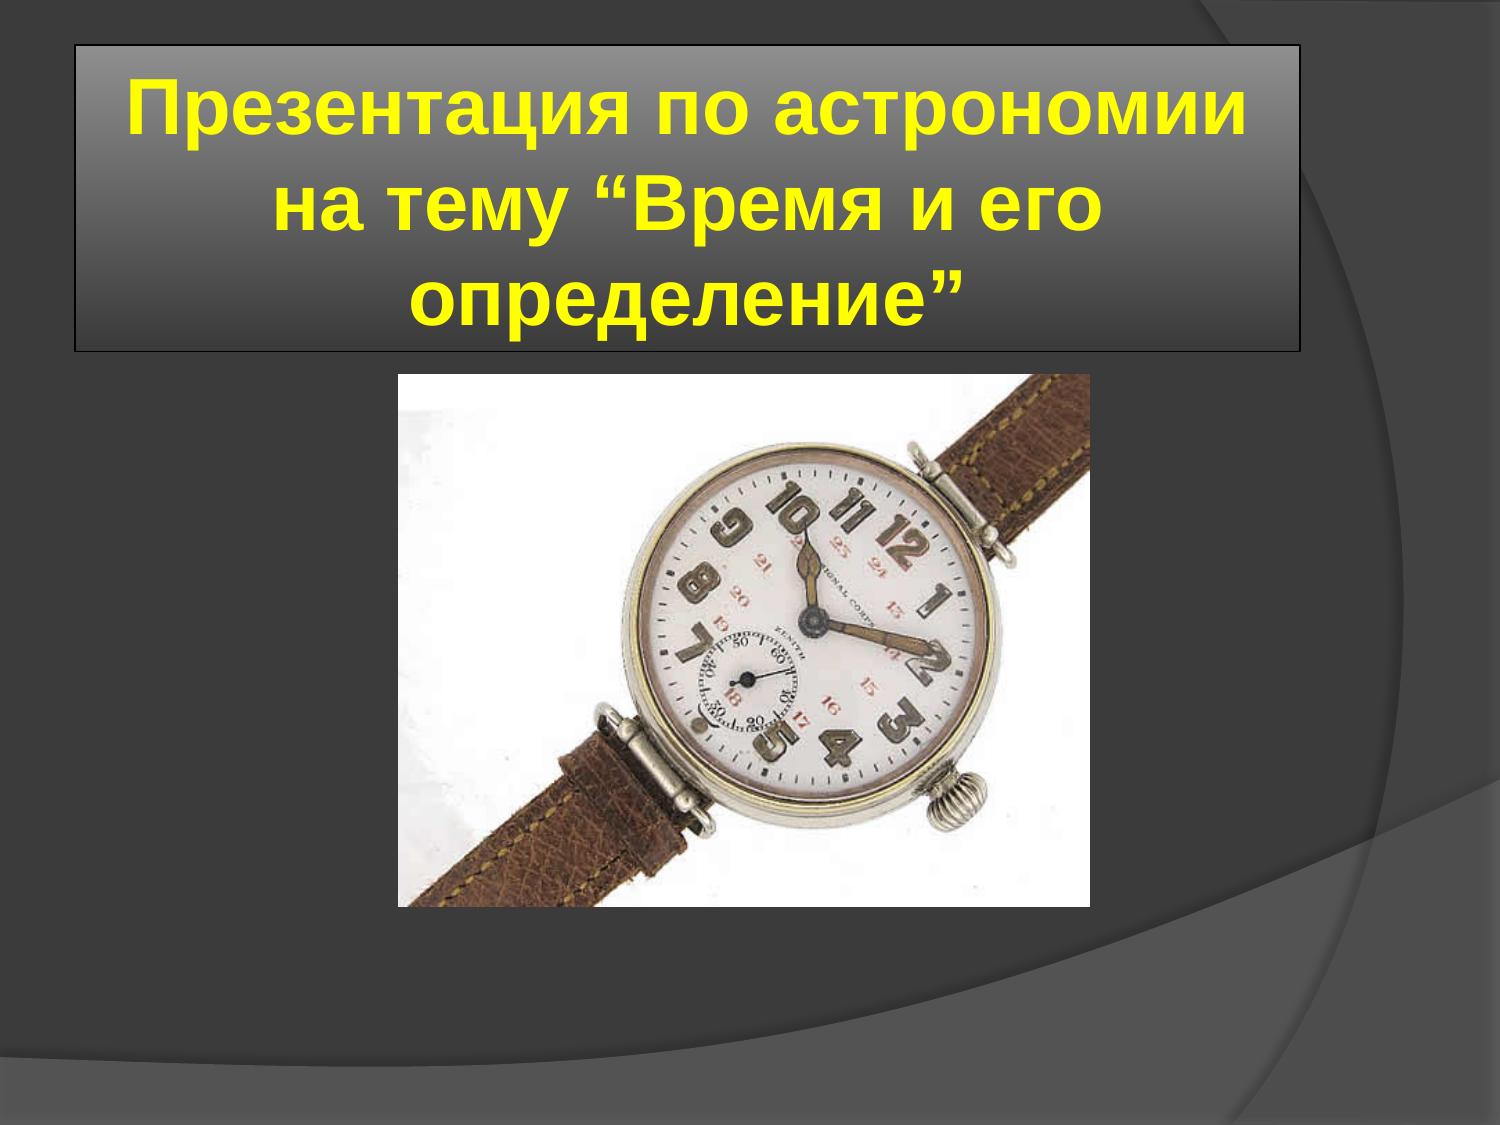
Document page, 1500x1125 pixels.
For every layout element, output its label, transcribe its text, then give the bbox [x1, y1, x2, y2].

list [75, 363, 1313, 1125]
picture [398, 374, 1091, 907]
title Презентация по астрономии на тему “Время и его определение” [74, 44, 1301, 352]
